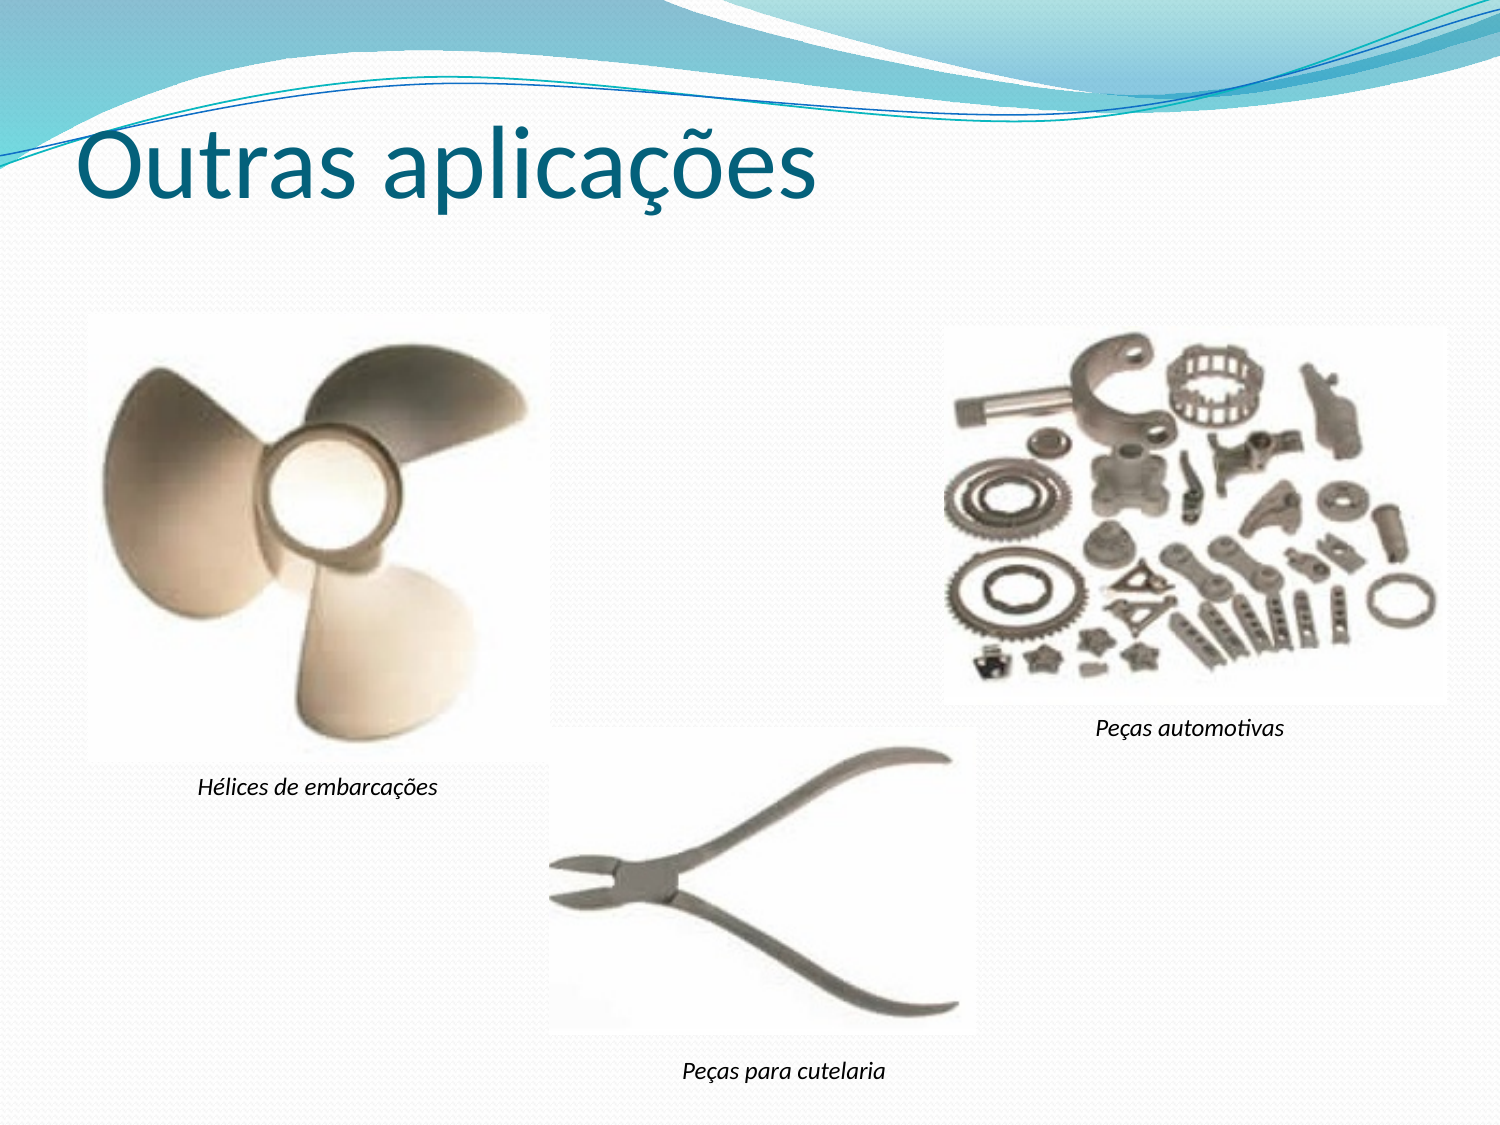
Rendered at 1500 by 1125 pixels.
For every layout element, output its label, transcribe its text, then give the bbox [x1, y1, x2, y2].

title Outras aplicações [75, 32, 1425, 220]
picture [88, 314, 977, 1036]
text_box Peças para cutelaria [667, 1047, 904, 1092]
text_box Peças automotivas [1080, 717, 1317, 749]
picture [944, 326, 1448, 705]
text_box Hélices de embarcações [183, 776, 455, 808]
